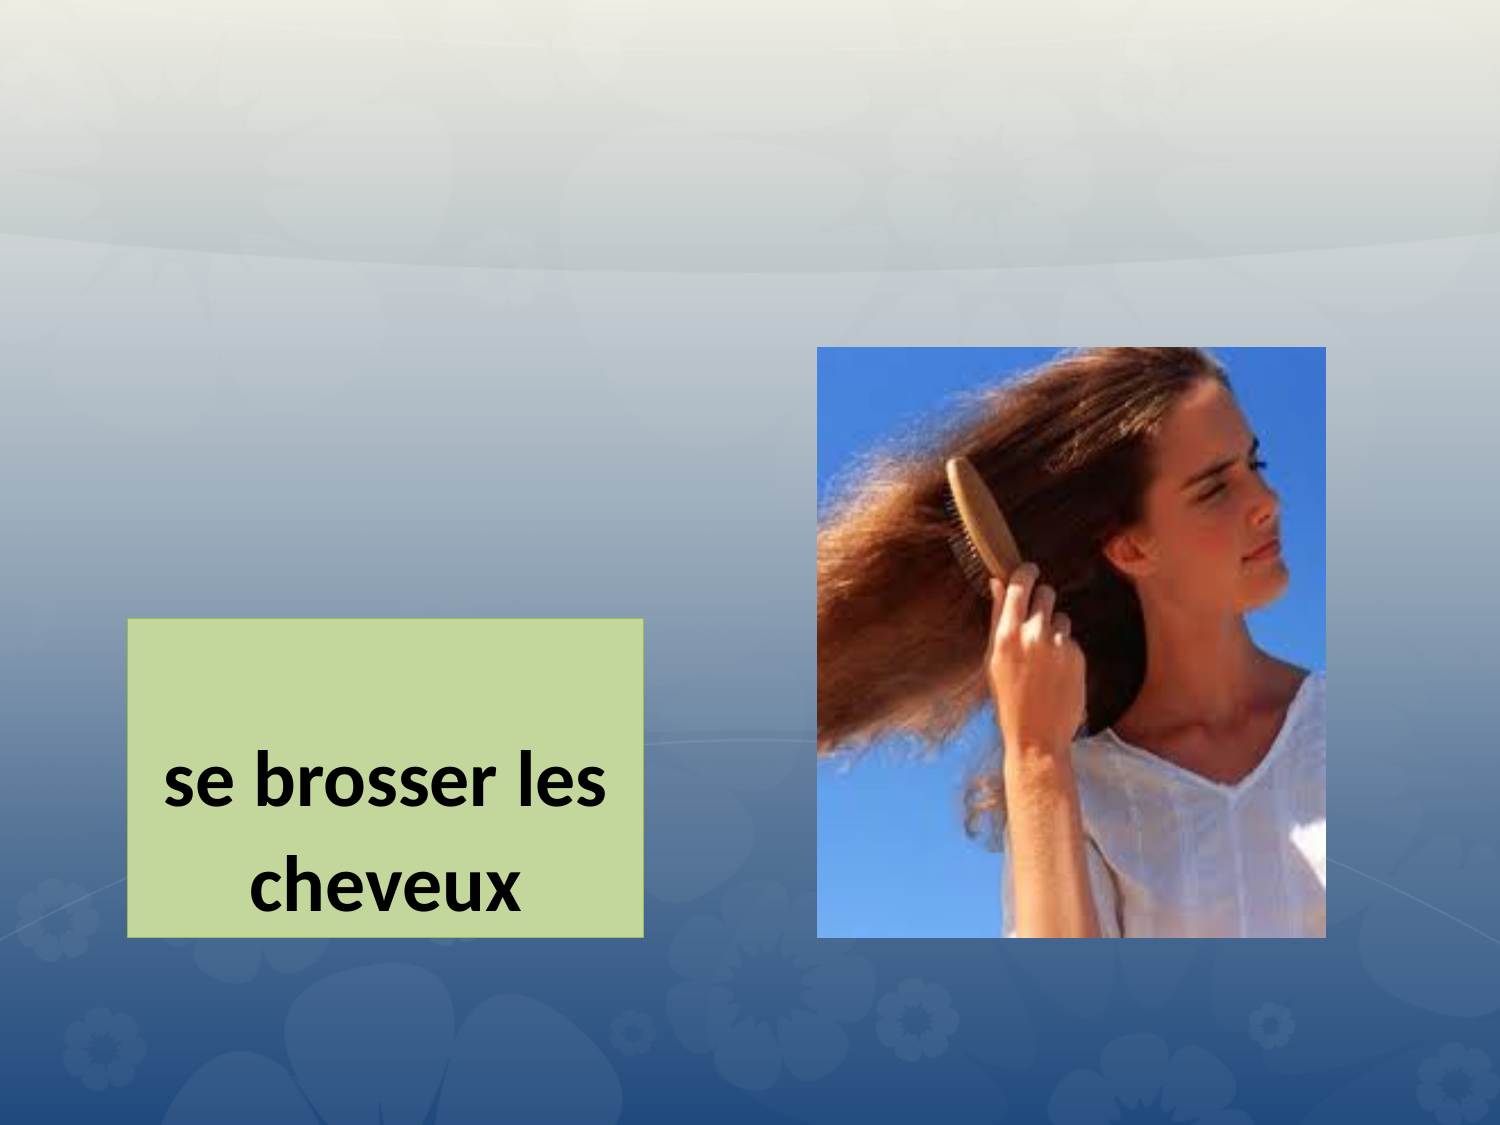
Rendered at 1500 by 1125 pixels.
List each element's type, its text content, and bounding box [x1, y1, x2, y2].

picture [0, 0, 1500, 1125]
subtitle se brosser les cheveux [127, 618, 644, 938]
